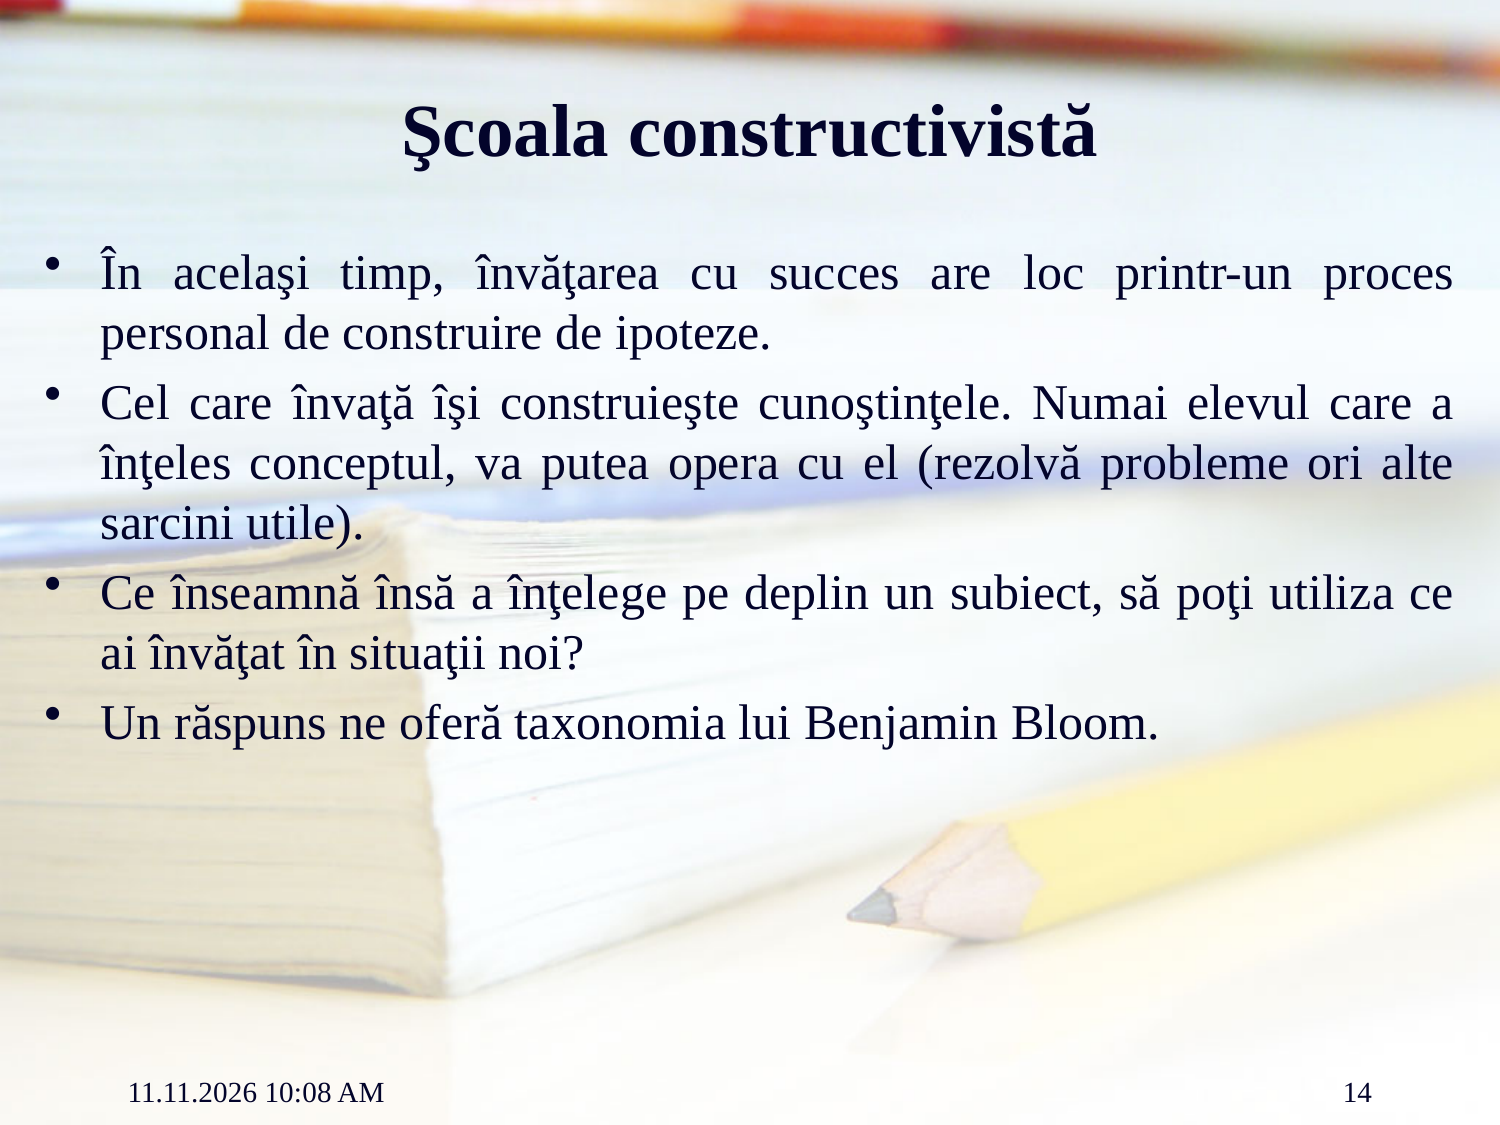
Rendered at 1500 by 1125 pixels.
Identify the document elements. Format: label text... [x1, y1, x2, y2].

list În acelaşi timp, învăţarea cu succes are loc printr-un proces personal de construire de ipoteze. Cel care învaţă îşi construieşte cunoştinţele. Numai elevul care a înţeles conceptul, va putea opera cu el (rezolvă probleme ori alte sarcini utile). Ce înseamnă însă a înţelege pe deplin un subiect, să poţi utiliza ce ai învăţat în situaţii noi? Un răspuns ne oferă taxonomia lui Benjamin Bloom. [29, 231, 1471, 1044]
title Şcoala constructivistă [29, 32, 1471, 221]
picture [0, 0, 1500, 1125]
slide_number 14 [1074, 1065, 1388, 1114]
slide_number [112, 1065, 426, 1114]
